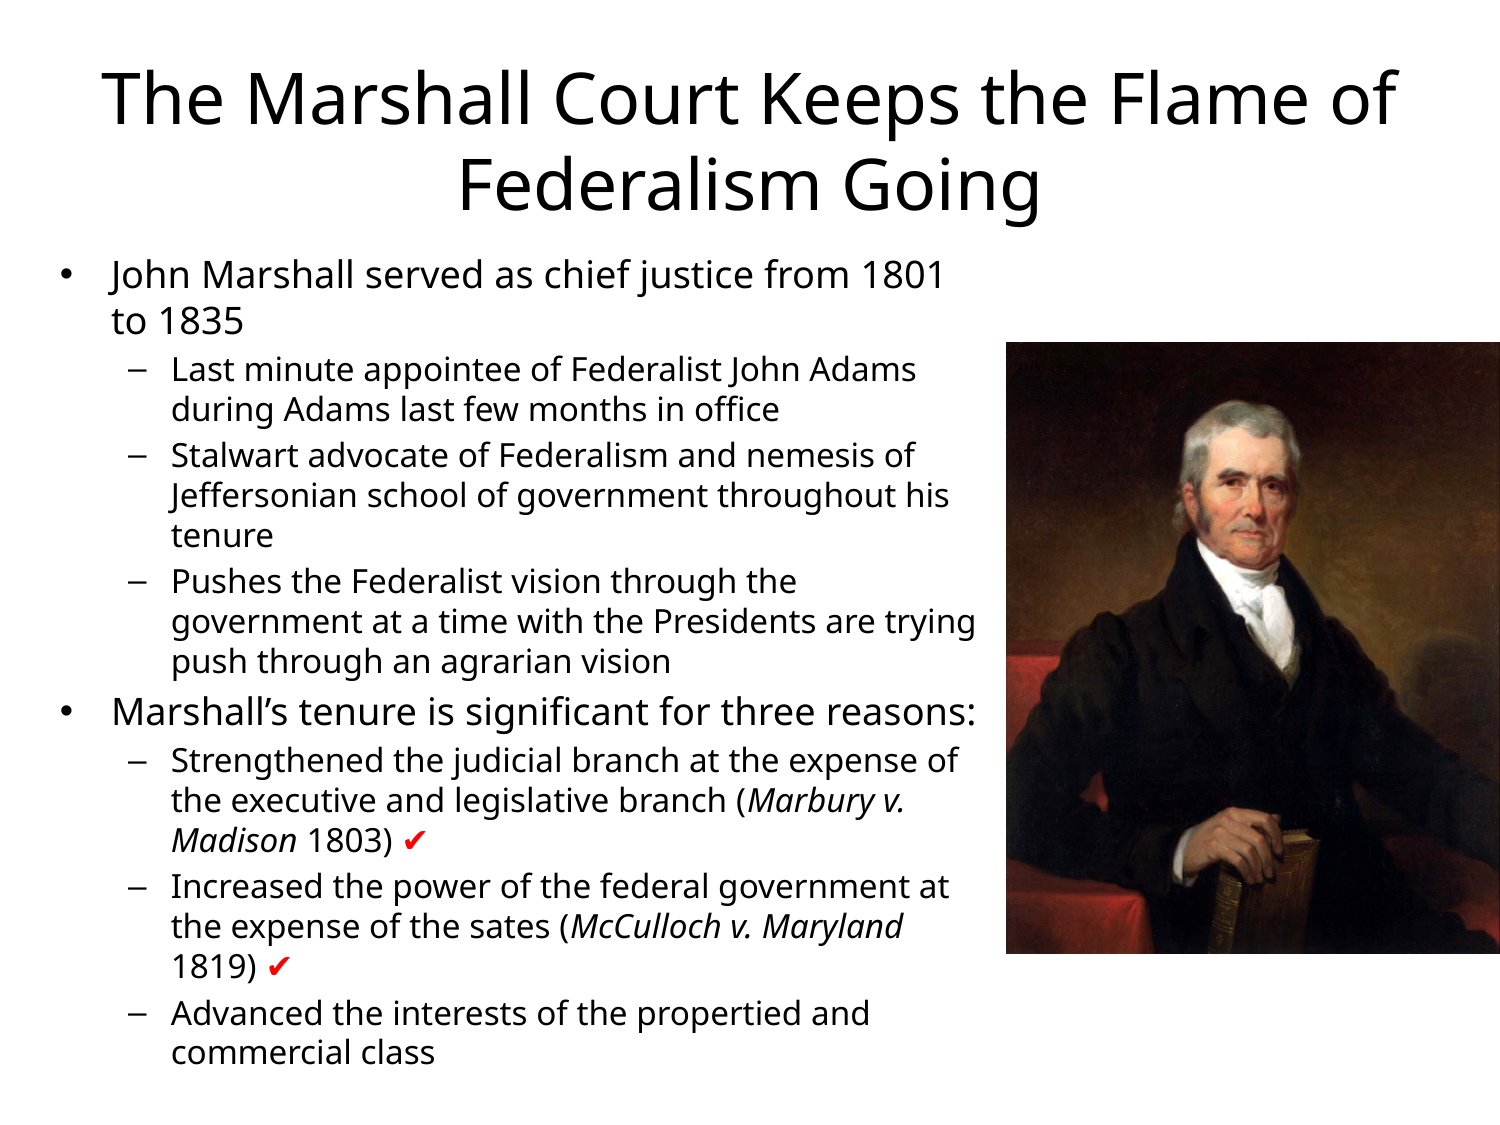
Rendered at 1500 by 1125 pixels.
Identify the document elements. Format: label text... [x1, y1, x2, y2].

list John Marshall served as chief justice from 1801 to 1835 Last minute appointee of Federalist John Adams during Adams last few months in office Stalwart advocate of Federalism and nemesis of Jeffersonian school of government throughout his tenure Pushes the Federalist vision through the government at a time with the Presidents are trying push through an agrarian vision Marshall’s tenure is significant for three reasons: Strengthened the judicial branch at the expense of the executive and legislative branch (Marbury v. Madison 1803) ✔ Increased the power of the federal government at the expense of the sates (McCulloch v. Maryland 1819) ✔ Advanced the interests of the propertied and commercial class [44, 243, 1007, 1125]
picture [1006, 342, 1500, 954]
title The Marshall Court Keeps the Flame of Federalism Going [75, 45, 1425, 233]
